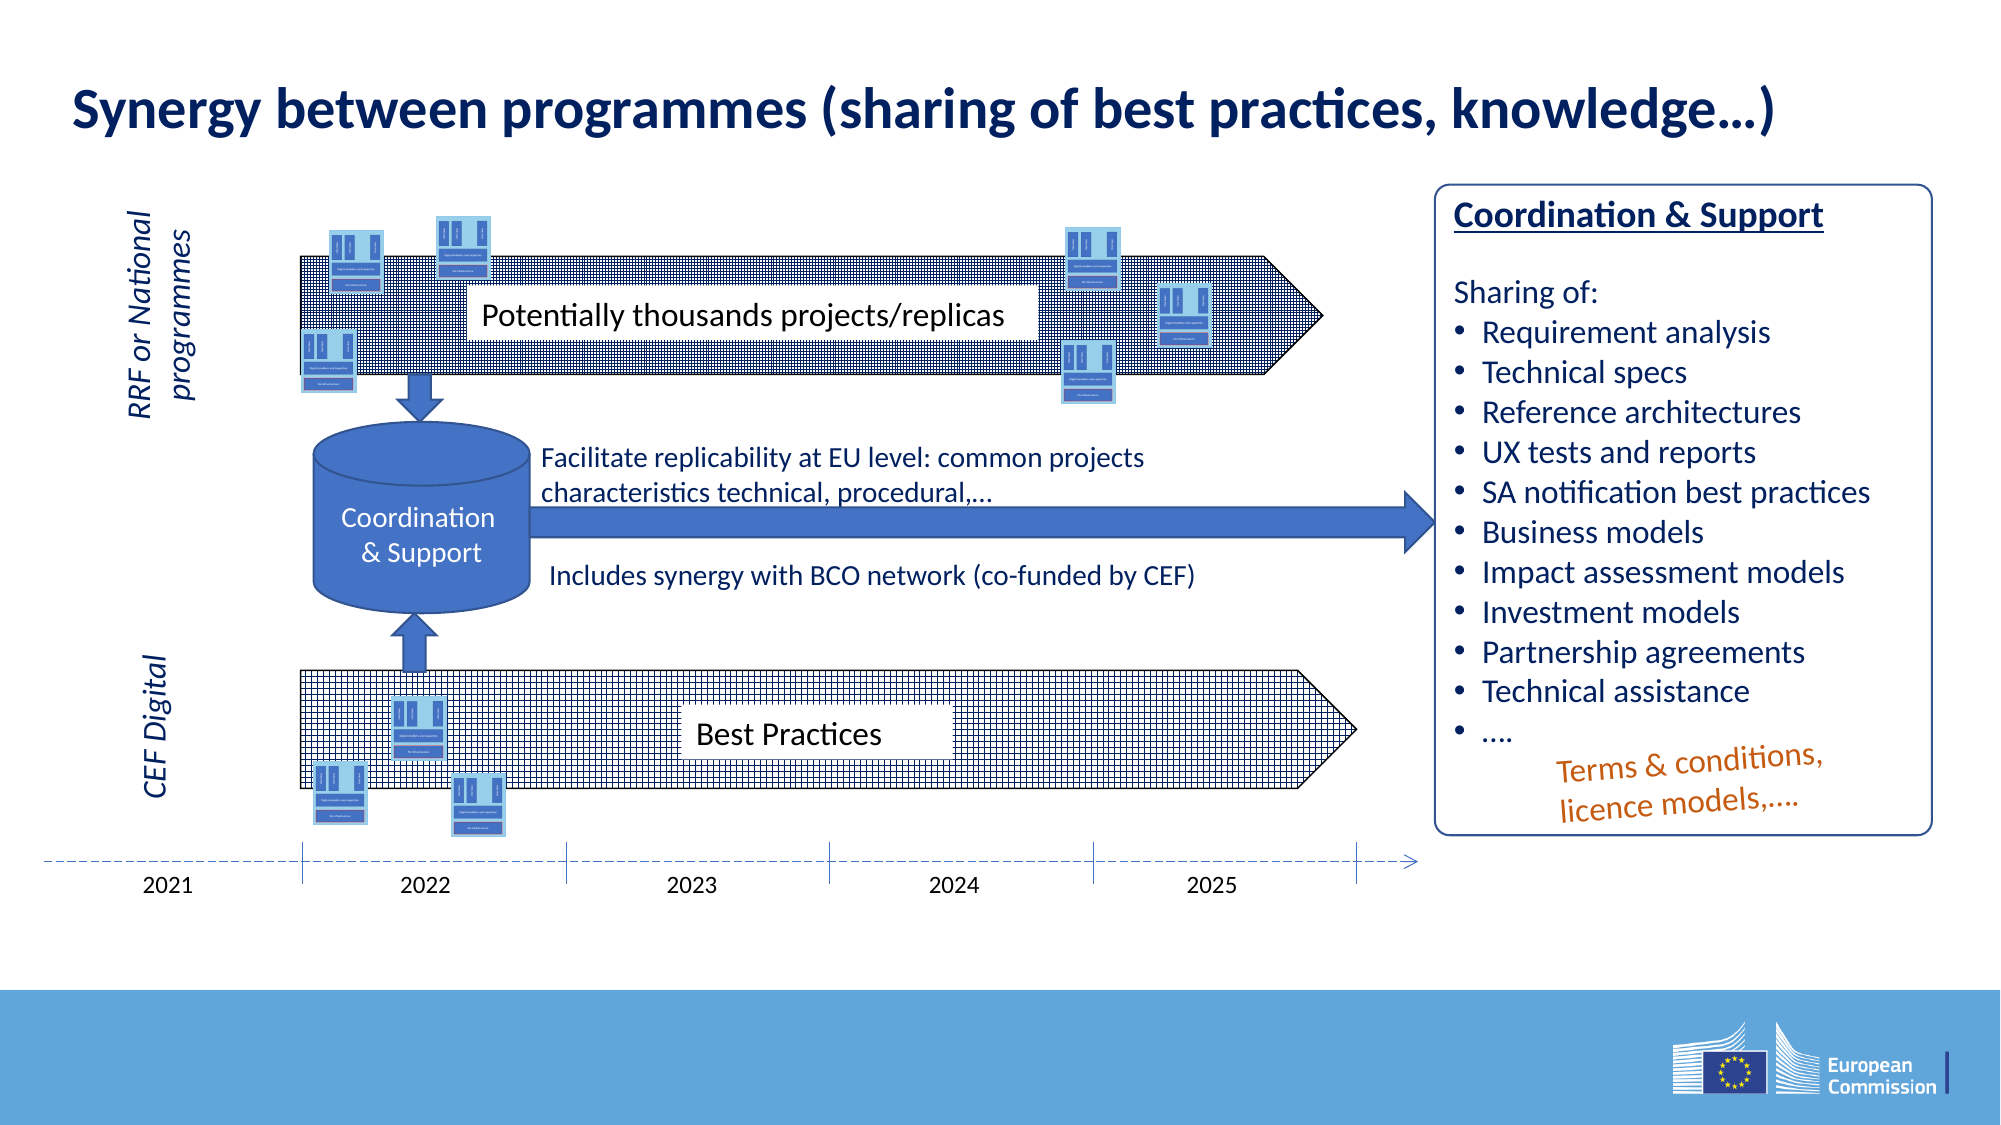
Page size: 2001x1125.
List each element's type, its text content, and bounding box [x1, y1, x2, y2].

text_box 2021 [127, 862, 209, 907]
text_box 2023 [651, 862, 733, 907]
text_box [528, 489, 1433, 555]
text_box [299, 255, 1325, 376]
text_box [395, 373, 445, 424]
text_box Includes synergy with BCO network (co-funded by CEF) [534, 548, 1212, 599]
picture [0, 0, 2001, 1125]
text_box [389, 611, 440, 673]
text_box Terms & conditions, licence models,…. [1539, 720, 1851, 839]
text_box Facilitate replicability at EU level: common projects characteristics technical, procedural,… [451, 431, 1308, 516]
text_box CEF Digital [109, 629, 196, 817]
text_box Coordination & Support Sharing of: Requirement analysis Technical specs Reference architectures UX tests and reports SA notification best practices Business models Impact assessment models Investment models Partnership agreements Technical assistance …. [1433, 183, 1933, 837]
text_box Coordination & Support [312, 420, 531, 615]
text_box Synergy between programmes (sharing of best practices, knowledge…) [57, 29, 1932, 141]
text_box 2025 [1171, 862, 1253, 907]
text_box [299, 669, 1359, 790]
text_box Potentially thousands projects/replicas [466, 285, 1039, 340]
text_box 2024 [913, 862, 995, 907]
text_box Best Practices [681, 704, 953, 760]
text_box 2022 [385, 862, 467, 907]
text_box RRF or National programmes [113, 167, 200, 464]
